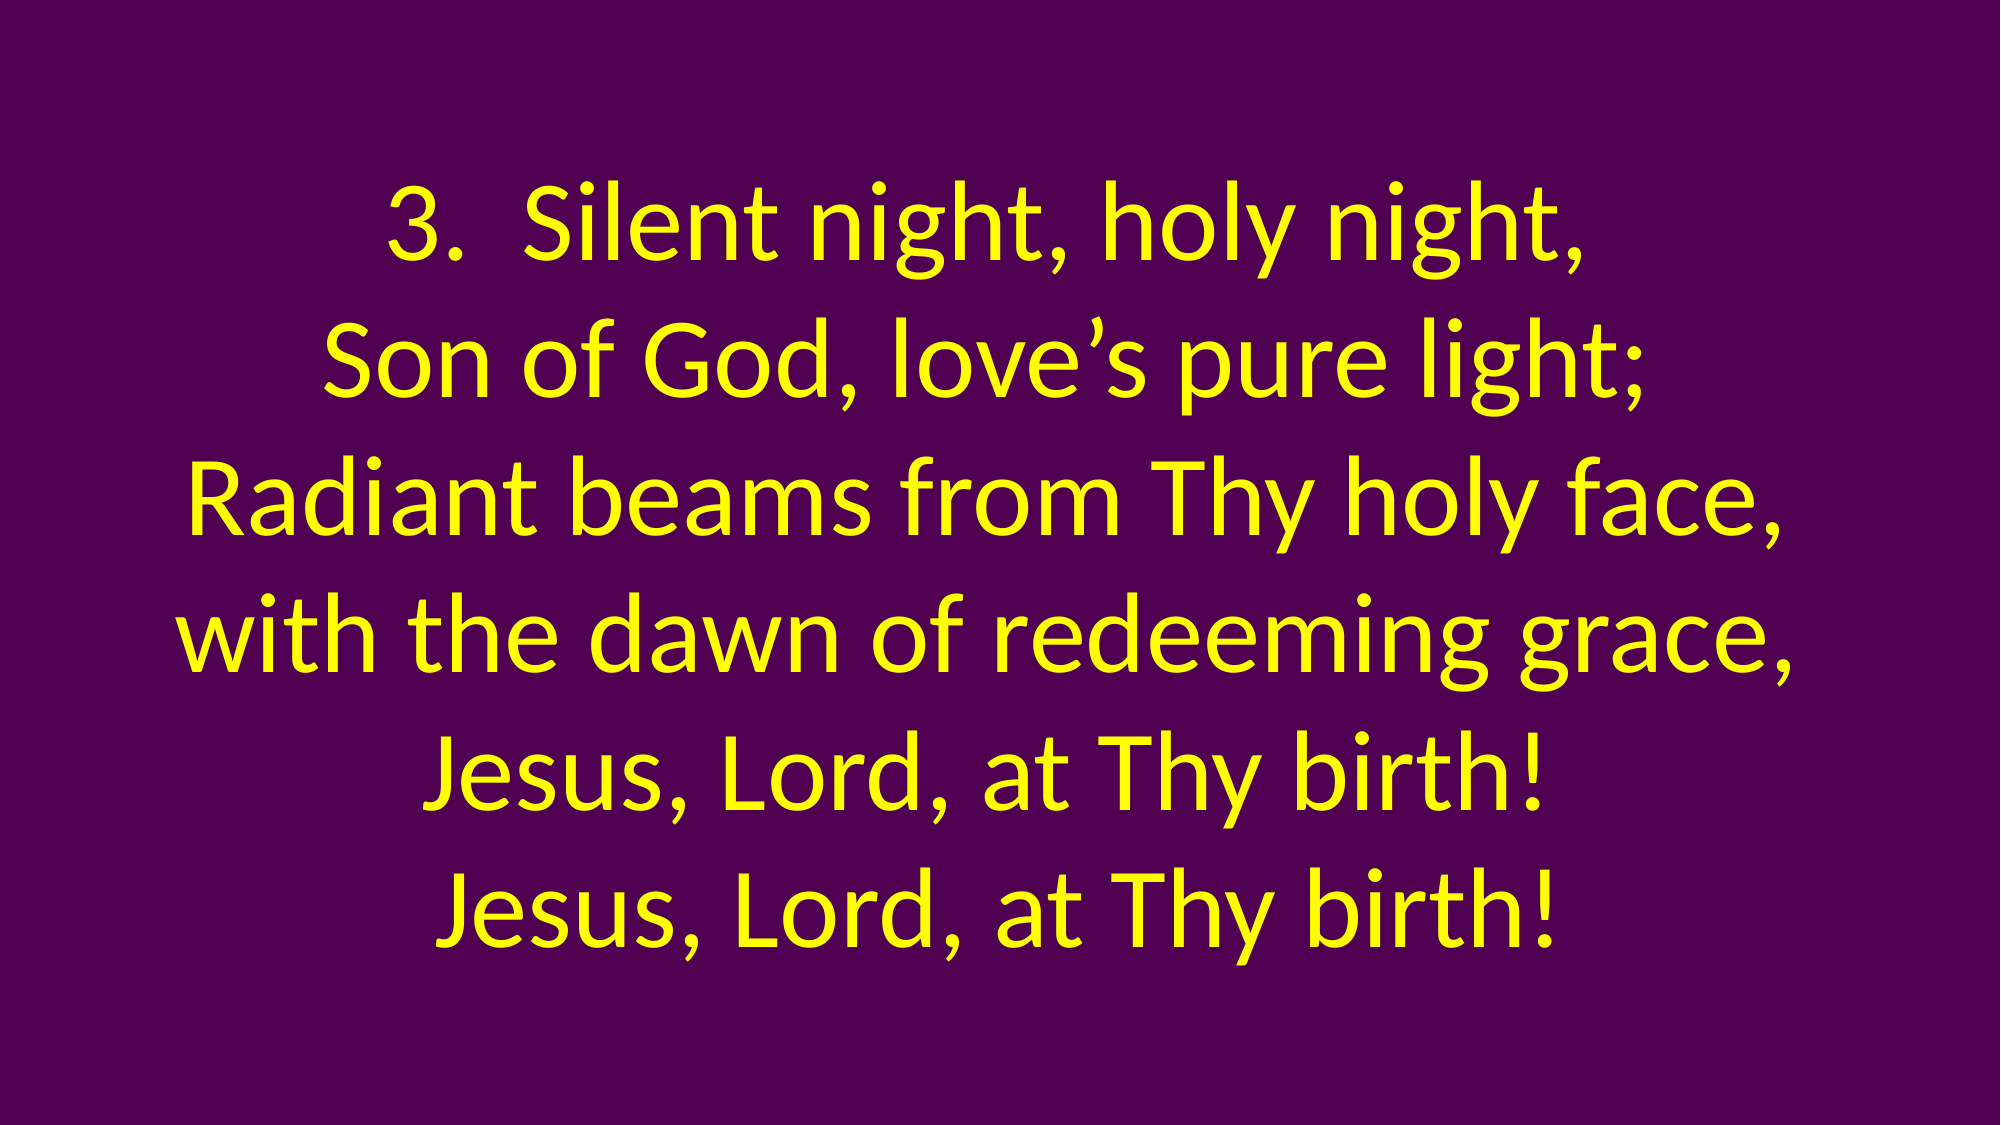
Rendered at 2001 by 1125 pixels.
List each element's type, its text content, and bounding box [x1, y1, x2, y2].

text_box 3. Silent night, holy night, Son of God, love’s pure light; Radiant beams from Thy holy face, with the dawn of redeeming grace, Jesus, Lord, at Thy birth! Jesus, Lord, at Thy birth! [0, 138, 2000, 978]
